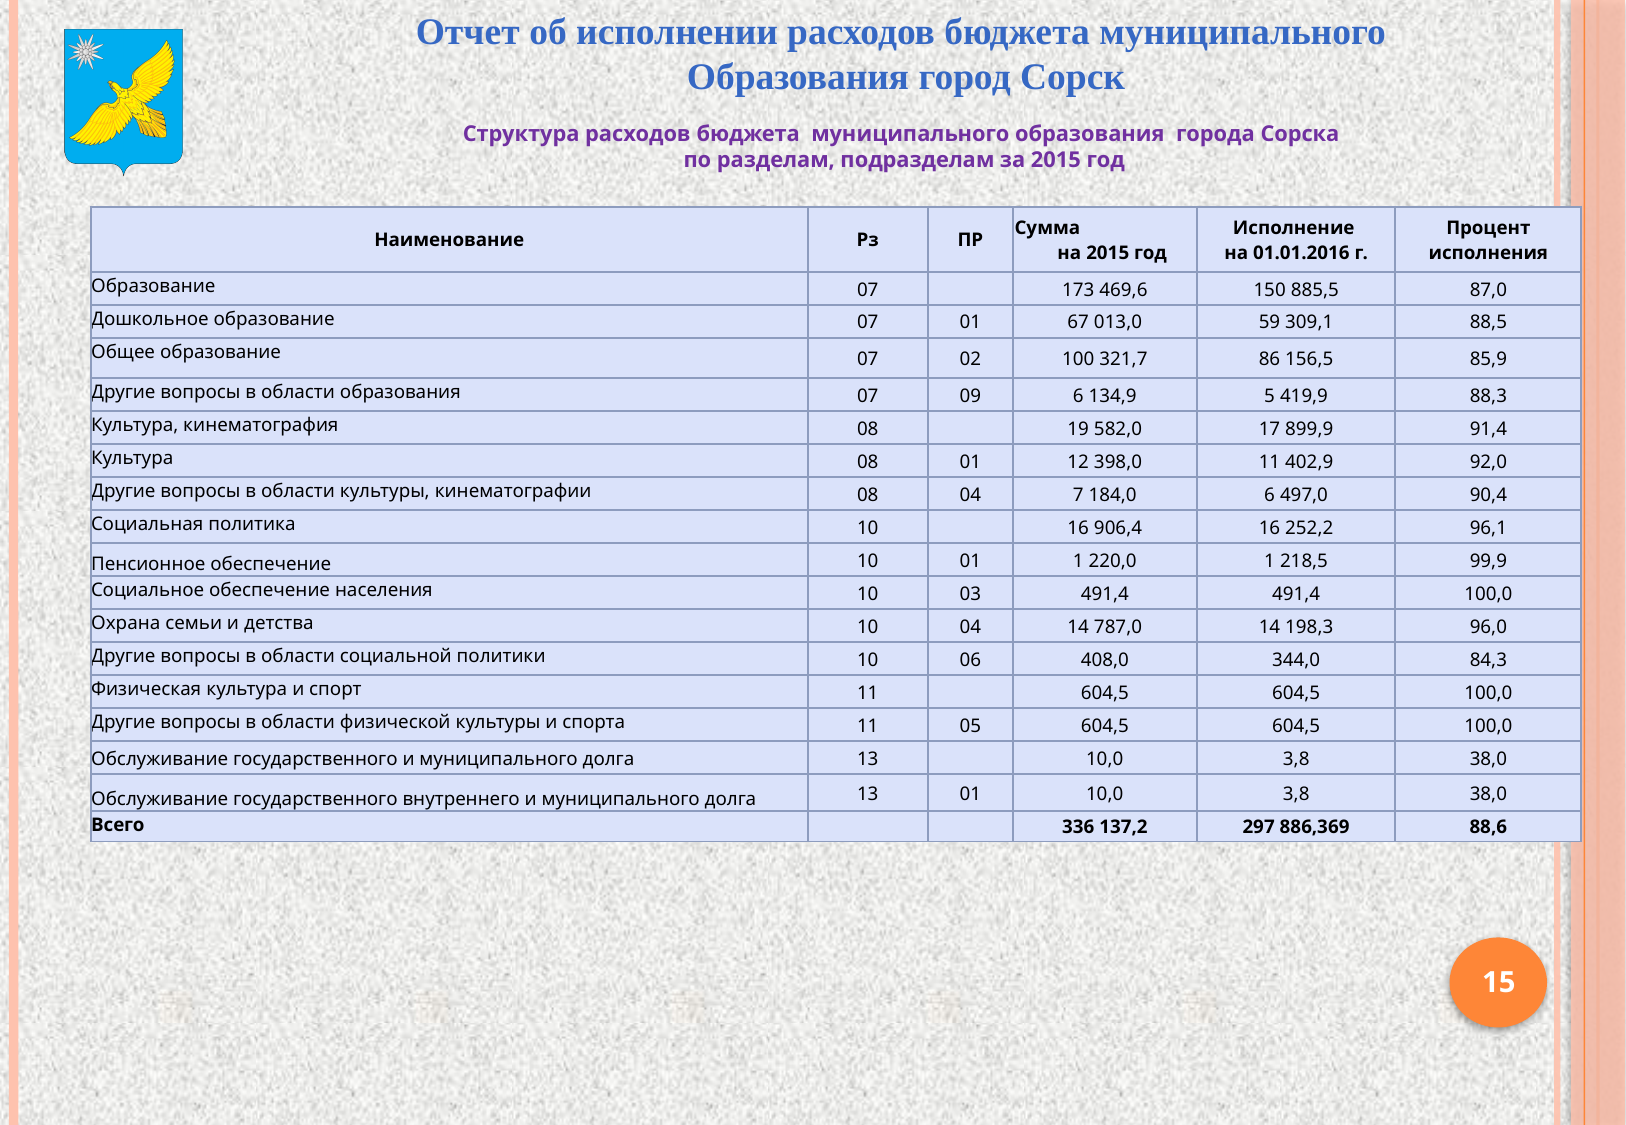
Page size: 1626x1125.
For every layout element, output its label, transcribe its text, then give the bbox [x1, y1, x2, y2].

table_cell Физическая культура и спорт [92, 676, 807, 707]
table_header ПР [929, 208, 1012, 271]
table_cell 5 419,9 [1198, 379, 1394, 410]
table_cell 16 906,4 [1014, 511, 1196, 542]
table_cell 16 252,2 [1198, 511, 1394, 542]
table_cell 05 [929, 709, 1012, 740]
table_cell 100,0 [1396, 709, 1580, 740]
table_cell 96,1 [1396, 511, 1580, 542]
table_cell [929, 812, 1012, 841]
text_box Структура расходов бюджета муниципального образования города Сорска по разделам, подразделам за 2015 год [239, 112, 1565, 180]
table_cell 19 582,0 [1014, 412, 1196, 443]
table_cell 01 [929, 544, 1012, 575]
table_header Сумма на 2015 год [1014, 208, 1196, 271]
table_cell 6 497,0 [1198, 478, 1394, 509]
table_cell 297 886,369 [1198, 812, 1394, 841]
table_cell Всего [92, 812, 807, 841]
table_cell Охрана семьи и детства [92, 610, 807, 641]
table_cell 604,5 [1014, 709, 1196, 740]
table_cell Другие вопросы в области образования [92, 379, 807, 410]
text_box Отчет об исполнении расходов бюджета муниципального Образования город Сорск [269, 0, 1543, 105]
table_cell [929, 412, 1012, 443]
table_cell 10 [809, 610, 927, 641]
table_cell 90,4 [1396, 478, 1580, 509]
table_cell 491,4 [1198, 577, 1394, 608]
table_cell 10 [809, 511, 927, 542]
table_cell 12 398,0 [1014, 445, 1196, 476]
table_cell 67 013,0 [1014, 306, 1196, 337]
table_cell 604,5 [1198, 709, 1394, 740]
picture [1561, 0, 1570, 206]
table_cell 1 218,5 [1198, 544, 1394, 575]
table_cell 08 [809, 412, 927, 443]
table_cell Общее образование [92, 339, 807, 377]
table_cell 87,0 [1396, 273, 1580, 304]
table_cell 38,0 [1396, 742, 1580, 773]
table_cell 04 [929, 610, 1012, 641]
table_cell 06 [929, 643, 1012, 674]
table_cell [929, 511, 1012, 542]
table_cell 85,9 [1396, 339, 1580, 377]
table_cell 11 [809, 709, 927, 740]
table_cell 88,3 [1396, 379, 1580, 410]
table_cell [809, 812, 927, 841]
table_cell 91,4 [1396, 412, 1580, 443]
table_cell 173 469,6 [1014, 273, 1196, 304]
table_header Рз [809, 208, 927, 271]
table_cell Культура [92, 445, 807, 476]
table_cell 344,0 [1198, 643, 1394, 674]
table_cell 491,4 [1014, 577, 1196, 608]
table_cell 17 899,9 [1198, 412, 1394, 443]
table_cell 11 [809, 676, 927, 707]
table_cell 01 [929, 775, 1012, 810]
picture [0, 0, 8, 1125]
table_cell Другие вопросы в области культуры, кинематографии [92, 478, 807, 509]
table_cell 38,0 [1396, 775, 1580, 810]
table_header Исполнение на 01.01.2016 г. [1198, 208, 1394, 271]
table_cell 3,8 [1198, 742, 1394, 773]
table_cell 100 321,7 [1014, 339, 1196, 377]
table_cell 88,6 [1396, 812, 1580, 841]
table_cell 86 156,5 [1198, 339, 1394, 377]
table_cell 92,0 [1396, 445, 1580, 476]
slide_number 15 [1444, 940, 1553, 1027]
table_cell 07 [809, 306, 927, 337]
table_cell Социальное обеспечение населения [92, 577, 807, 608]
table_cell 03 [929, 577, 1012, 608]
table_cell 11 402,9 [1198, 445, 1394, 476]
table_cell 10 [809, 544, 927, 575]
table_cell 10,0 [1014, 775, 1196, 810]
table_cell 13 [809, 742, 927, 773]
table_cell 100,0 [1396, 577, 1580, 608]
table_cell Дошкольное образование [92, 306, 807, 337]
table_cell 1 220,0 [1014, 544, 1196, 575]
table_cell 150 885,5 [1198, 273, 1394, 304]
table_header Процент исполнения [1396, 208, 1580, 271]
table_cell 10 [809, 577, 927, 608]
table_cell 08 [809, 478, 927, 509]
table_cell 01 [929, 306, 1012, 337]
table_cell 88,5 [1396, 306, 1580, 337]
picture [1561, 842, 1570, 1125]
table_cell Другие вопросы в области физической культуры и спорта [92, 709, 807, 740]
table_cell 59 309,1 [1198, 306, 1394, 337]
table_cell 14 787,0 [1014, 610, 1196, 641]
table_cell 99,9 [1396, 544, 1580, 575]
table_cell 04 [929, 478, 1012, 509]
table_cell 01 [929, 445, 1012, 476]
table_cell 13 [809, 775, 927, 810]
table_cell Культура, кинематография [92, 412, 807, 443]
table_cell 07 [809, 379, 927, 410]
table_cell 14 198,3 [1198, 610, 1394, 641]
table_cell 08 [809, 445, 927, 476]
table_cell 07 [809, 339, 927, 377]
table_cell [929, 742, 1012, 773]
table_cell Образование [92, 273, 807, 304]
table_cell 3,8 [1198, 775, 1394, 810]
table_cell 02 [929, 339, 1012, 377]
table_cell Социальная политика [92, 511, 807, 542]
table_cell 84,3 [1396, 643, 1580, 674]
table_cell 408,0 [1014, 643, 1196, 674]
table_cell Пенсионное обеспечение [92, 544, 807, 575]
table_cell 6 134,9 [1014, 379, 1196, 410]
table_cell 07 [809, 273, 927, 304]
table_cell [929, 273, 1012, 304]
table_cell [929, 676, 1012, 707]
table_cell 09 [929, 379, 1012, 410]
table_cell Другие вопросы в области социальной политики [92, 643, 807, 674]
table_cell 100,0 [1396, 676, 1580, 707]
table_cell Обслуживание государственного и муниципального долга [92, 742, 807, 773]
table_header Наименование [92, 208, 807, 271]
table_cell 7 184,0 [1014, 478, 1196, 509]
table_cell Обслуживание государственного внутреннего и муниципального долга [92, 775, 807, 810]
table_cell 10,0 [1014, 742, 1196, 773]
table_cell 604,5 [1014, 676, 1196, 707]
table_cell 336 137,2 [1014, 812, 1196, 841]
table_cell 96,0 [1396, 610, 1580, 641]
table_cell 10 [809, 643, 927, 674]
picture [19, 0, 1554, 1125]
table_cell 604,5 [1198, 676, 1394, 707]
